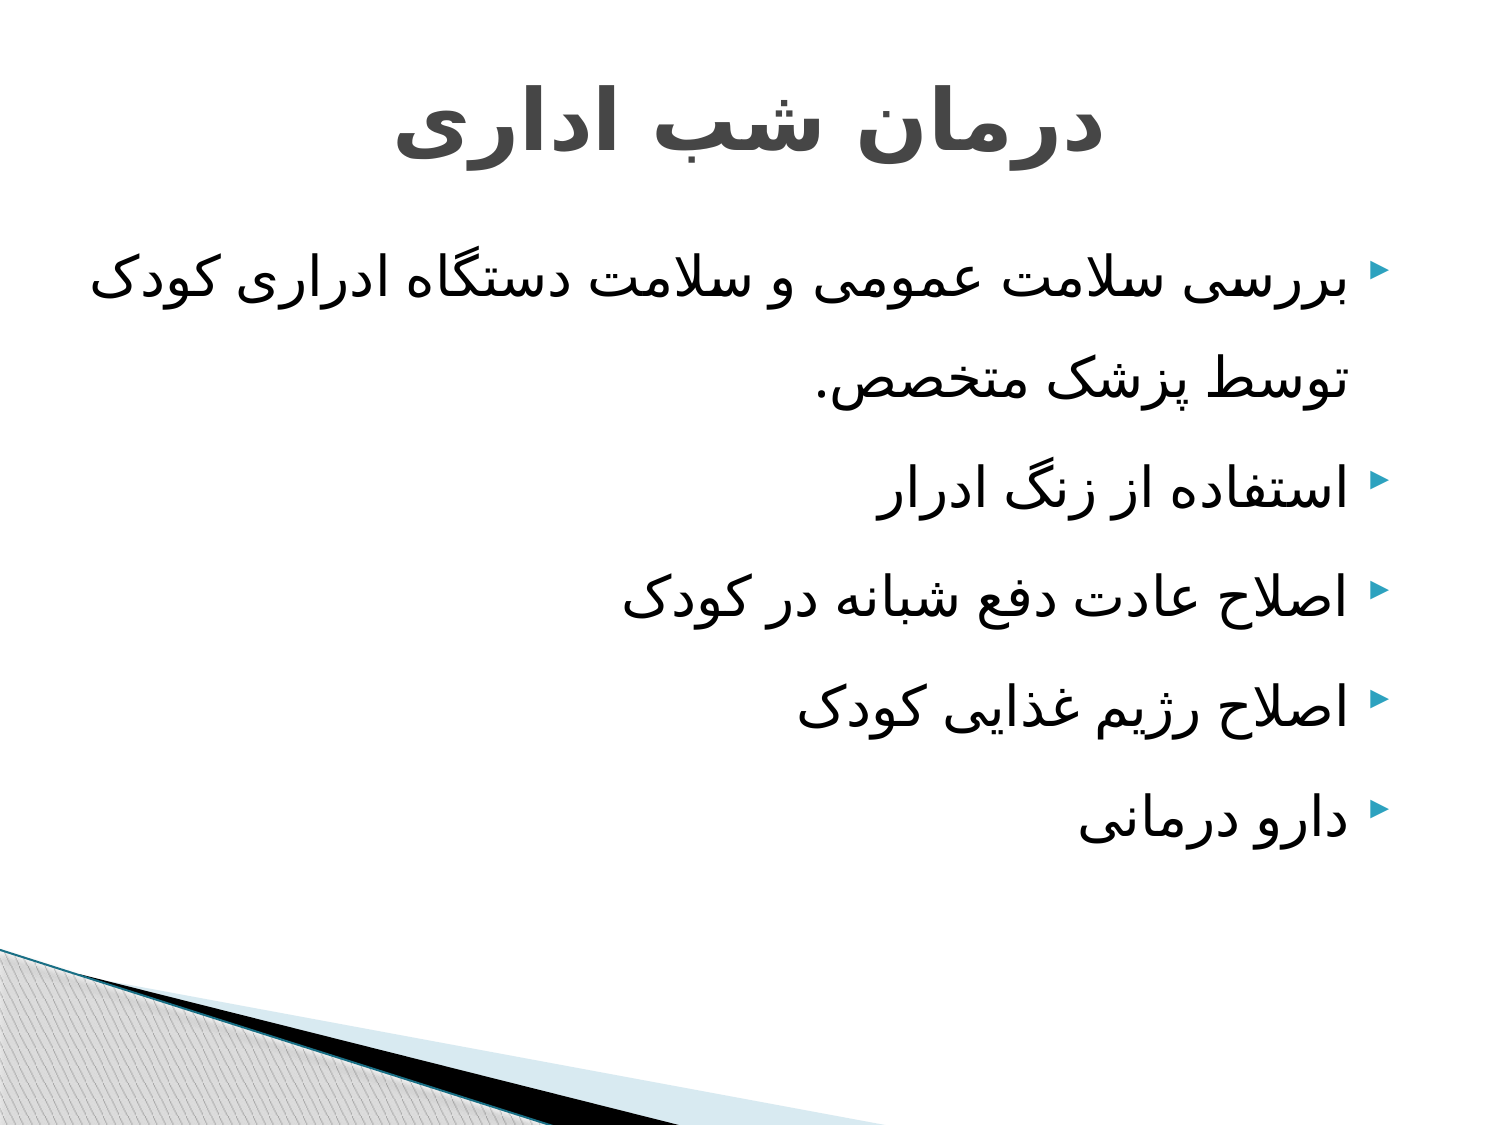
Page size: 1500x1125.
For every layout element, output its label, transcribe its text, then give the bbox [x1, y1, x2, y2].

title درمان شب اداری [75, 45, 1425, 188]
list بررسی سلامت عمومی و سلامت دستگاه ادراری کودک توسط پزشک متخصص. استفاده از زنگ ادرار اصلاح عادت دفع شبانه در کودک اصلاح رژیم غذایی کودک دارو درمانی [75, 199, 1425, 986]
